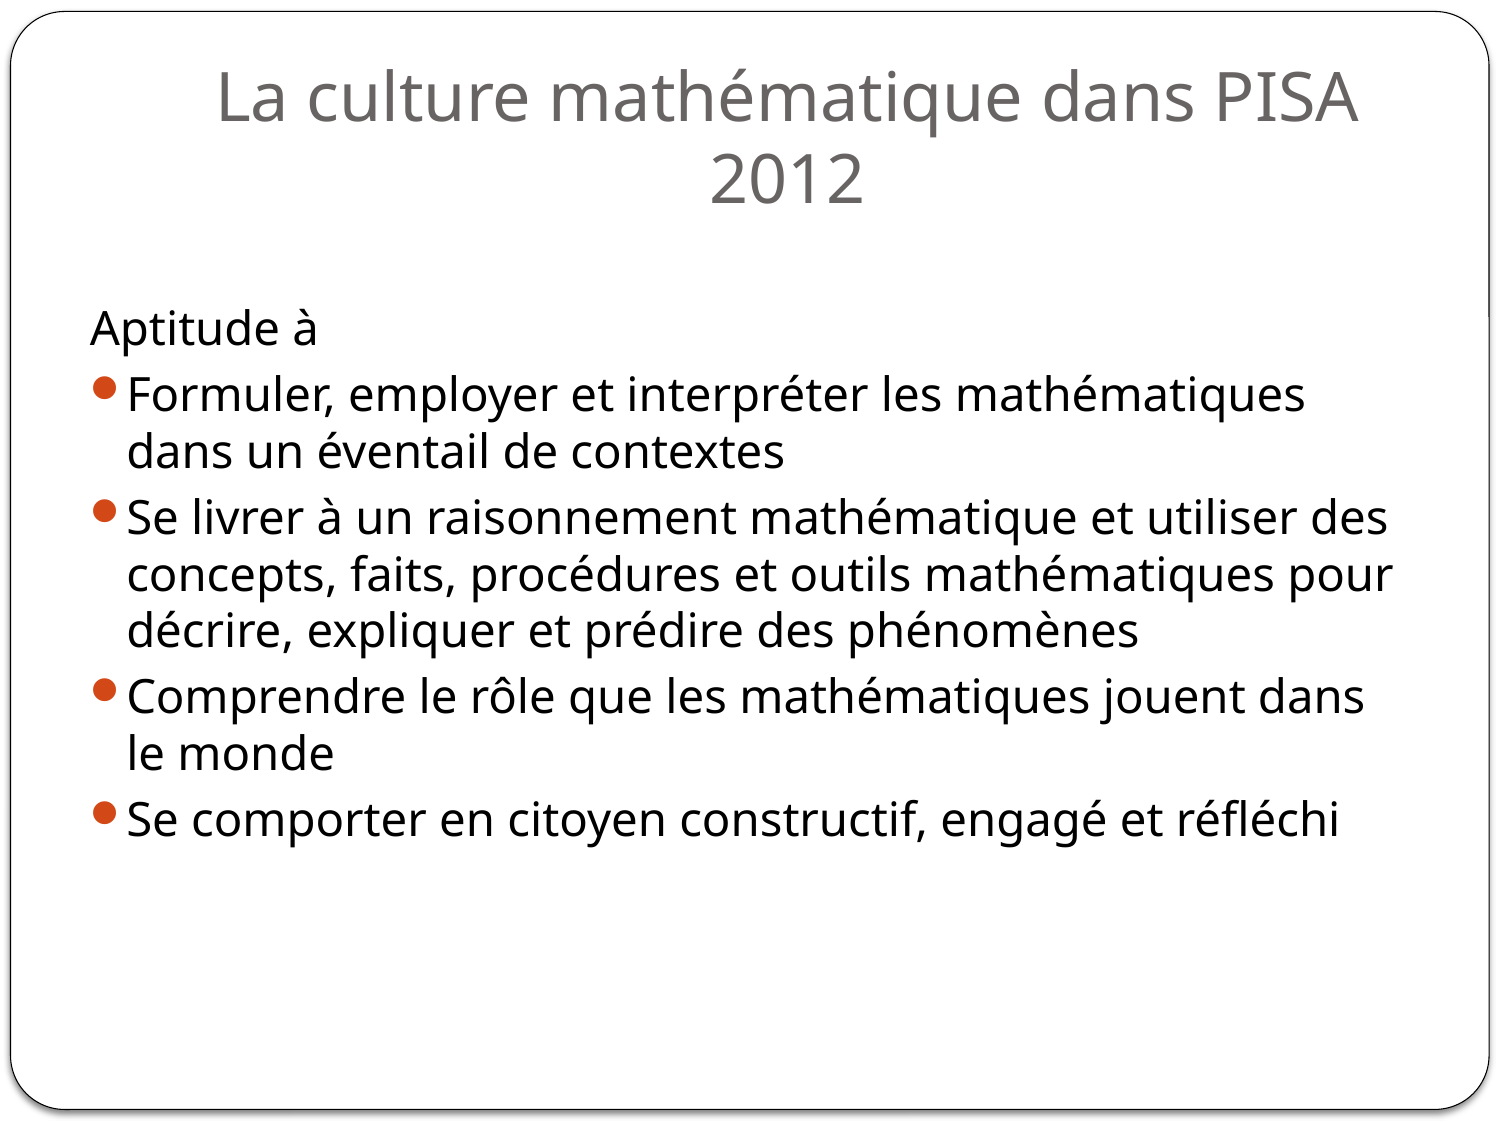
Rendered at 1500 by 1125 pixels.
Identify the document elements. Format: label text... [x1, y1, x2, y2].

list Aptitude à Formuler, employer et interpréter les mathématiques dans un éventail de contextes Se livrer à un raisonnement mathématique et utiliser des concepts, faits, procédures et outils mathématiques pour décrire, expliquer et prédire des phénomènes Comprendre le rôle que les mathématiques jouent dans le monde Se comporter en citoyen constructif, engagé et réfléchi [75, 290, 1425, 929]
title La culture mathématique dans PISA 2012 [150, 45, 1425, 233]
